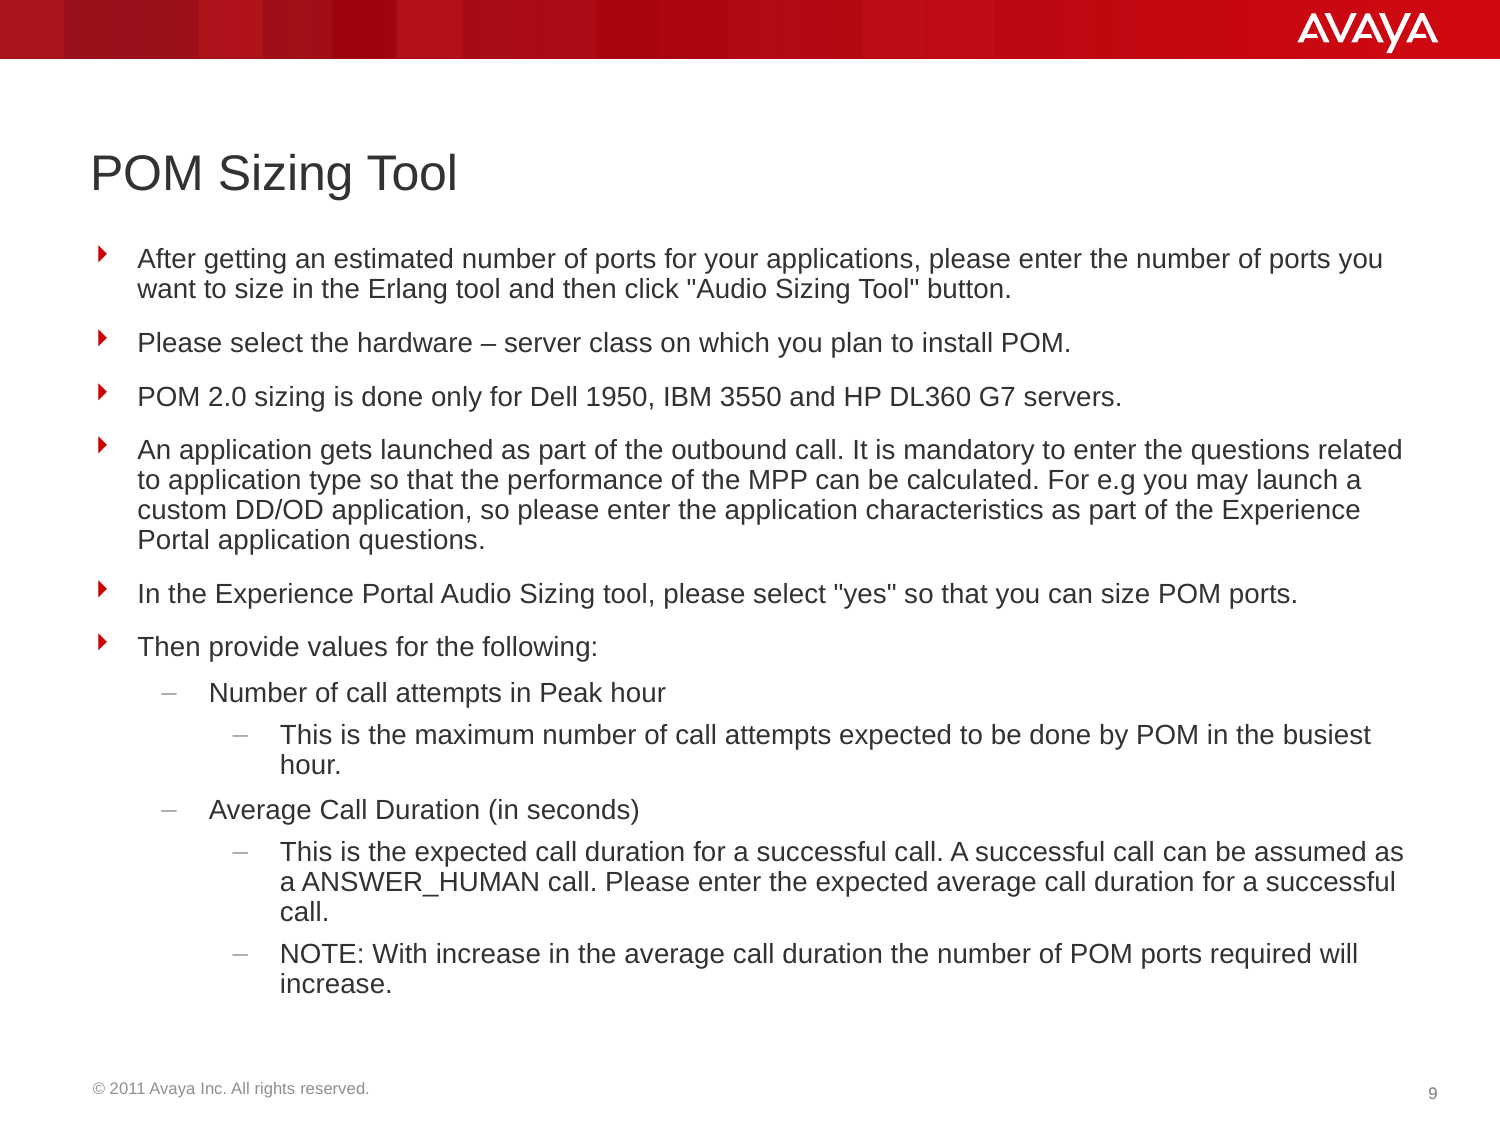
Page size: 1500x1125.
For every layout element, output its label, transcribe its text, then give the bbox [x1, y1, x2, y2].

list After getting an estimated number of ports for your applications, please enter the number of ports you want to size in the Erlang tool and then click "Audio Sizing Tool" button. Please select the hardware – server class on which you plan to install POM. POM 2.0 sizing is done only for Dell 1950, IBM 3550 and HP DL360 G7 servers. An application gets launched as part of the outbound call. It is mandatory to enter the questions related to application type so that the performance of the MPP can be calculated. For e.g you may launch a custom DD/OD application, so please enter the application characteristics as part of the Experience Portal application questions. In the Experience Portal Audio Sizing tool, please select "yes" so that you can size POM ports. Then provide values for the following: Number of call attempts in Peak hour This is the maximum number of call attempts expected to be done by POM in the busiest hour. Average Call Duration (in seconds) This is the expected call duration for a successful call. A successful call can be assumed as a ANSWER_HUMAN call. Please enter the expected average call duration for a successful call. NOTE: With increase in the average call duration the number of POM ports required will increase. [75, 237, 1425, 1013]
title POM Sizing Tool [75, 71, 1425, 209]
